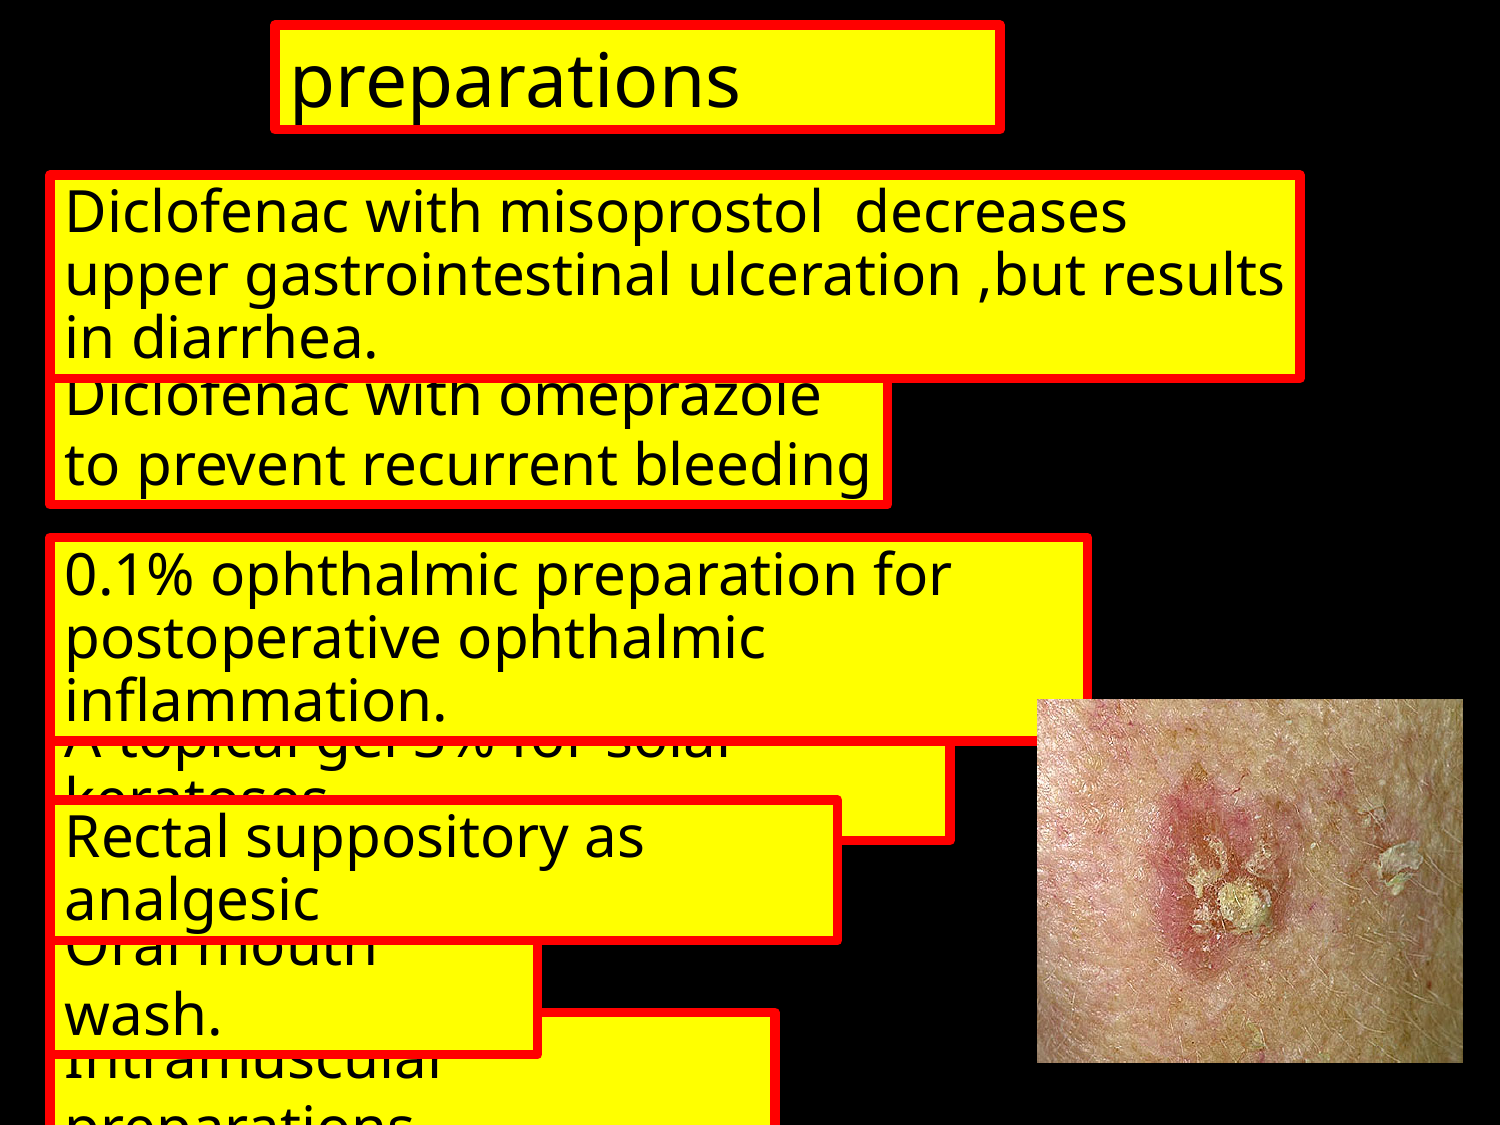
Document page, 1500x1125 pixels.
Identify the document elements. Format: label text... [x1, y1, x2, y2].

text_box Intramuscular preparations [50, 1012, 775, 1125]
text_box Diclofenac with misoprostol decreases upper gastrointestinal ulceration ,but results in diarrhea. [50, 174, 1300, 379]
picture [1037, 699, 1463, 1063]
text_box preparations [275, 24, 1000, 130]
text_box Rectal suppository as analgesic [50, 799, 838, 941]
text_box Diclofenac with omeprazole to prevent recurrent bleeding [49, 349, 888, 505]
text_box Oral mouth wash. [50, 941, 538, 1055]
text_box A topical gel 3% for solar keratoses. [49, 742, 950, 841]
text_box 0.1% ophthalmic preparation for postoperative ophthalmic inflammation. [49, 537, 1088, 742]
